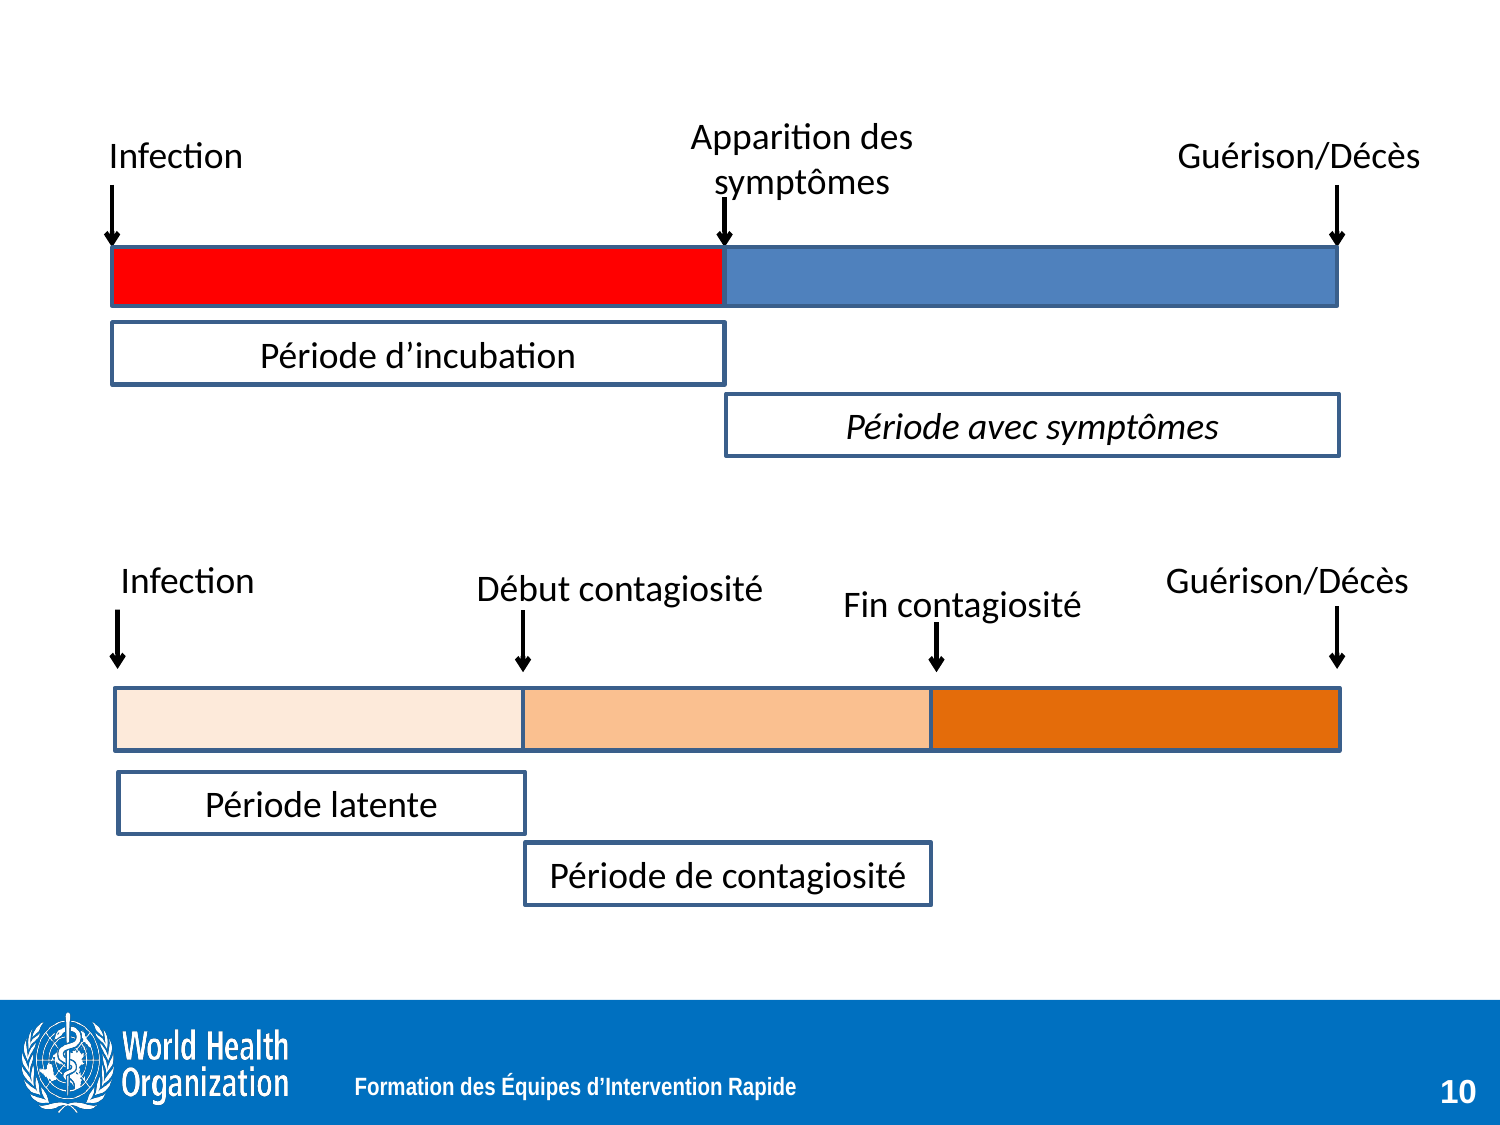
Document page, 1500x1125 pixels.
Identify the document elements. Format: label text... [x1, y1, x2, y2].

text_box Guérison/Décès [1150, 545, 1425, 612]
text_box Infection [49, 120, 303, 186]
picture [21, 1012, 288, 1113]
text_box Infection [61, 545, 315, 612]
text_box Apparition des symptômes [675, 123, 929, 190]
text_box Période d’incubation [110, 320, 727, 387]
text_box Période latente [116, 770, 527, 836]
text_box Début contagiosité [441, 542, 799, 632]
text_box [525, 686, 933, 753]
text_box [933, 686, 1342, 753]
text_box Période avec symptômes [724, 392, 1341, 458]
text_box Guérison/Décès [1161, 120, 1437, 187]
text_box [727, 245, 1339, 308]
text_box [110, 245, 727, 308]
text_box [113, 686, 525, 753]
text_box Fin contagiosité [783, 557, 1142, 647]
text_box Période de contagiosité [523, 840, 933, 907]
